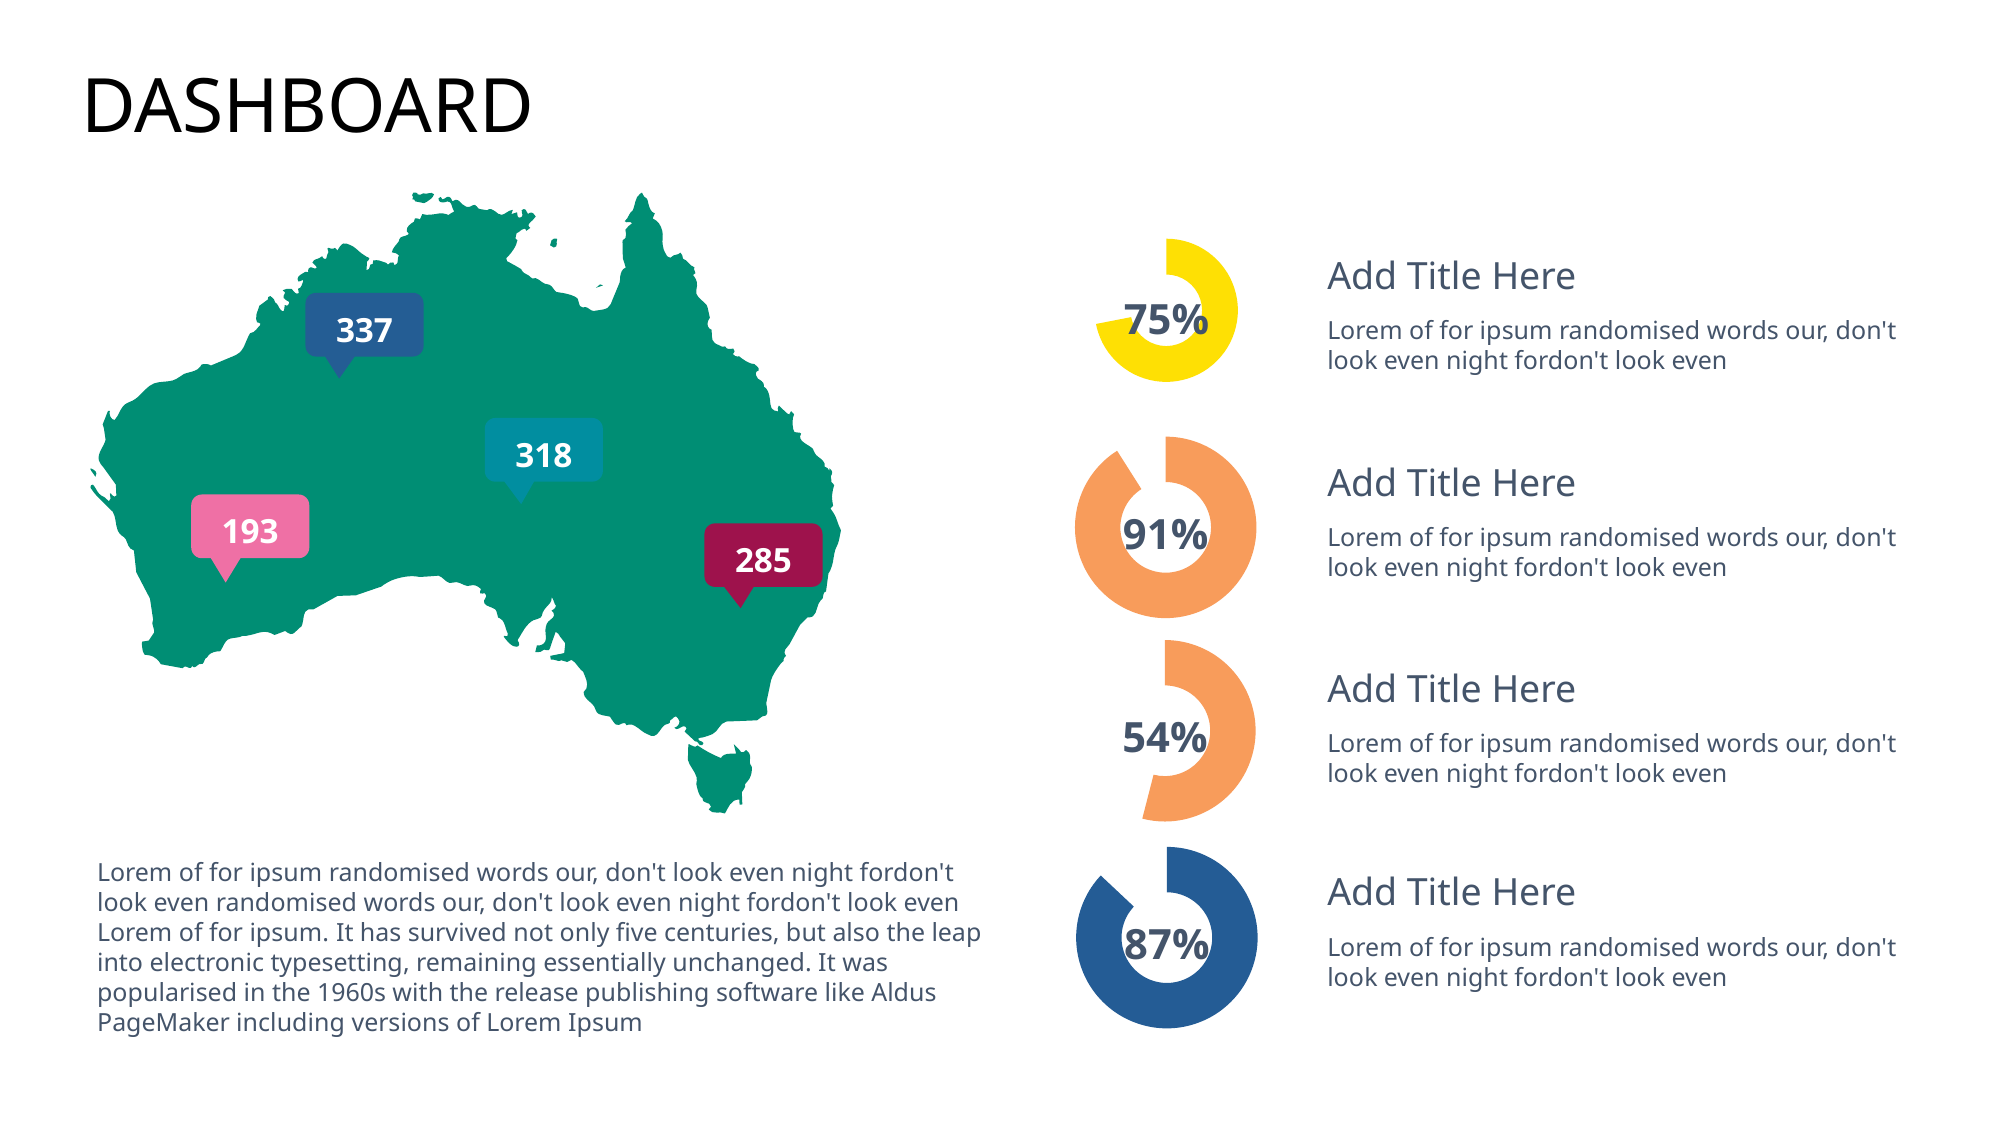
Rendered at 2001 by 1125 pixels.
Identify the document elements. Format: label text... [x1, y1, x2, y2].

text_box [90, 192, 1907, 1043]
title DASHBOARD [66, 0, 1944, 218]
